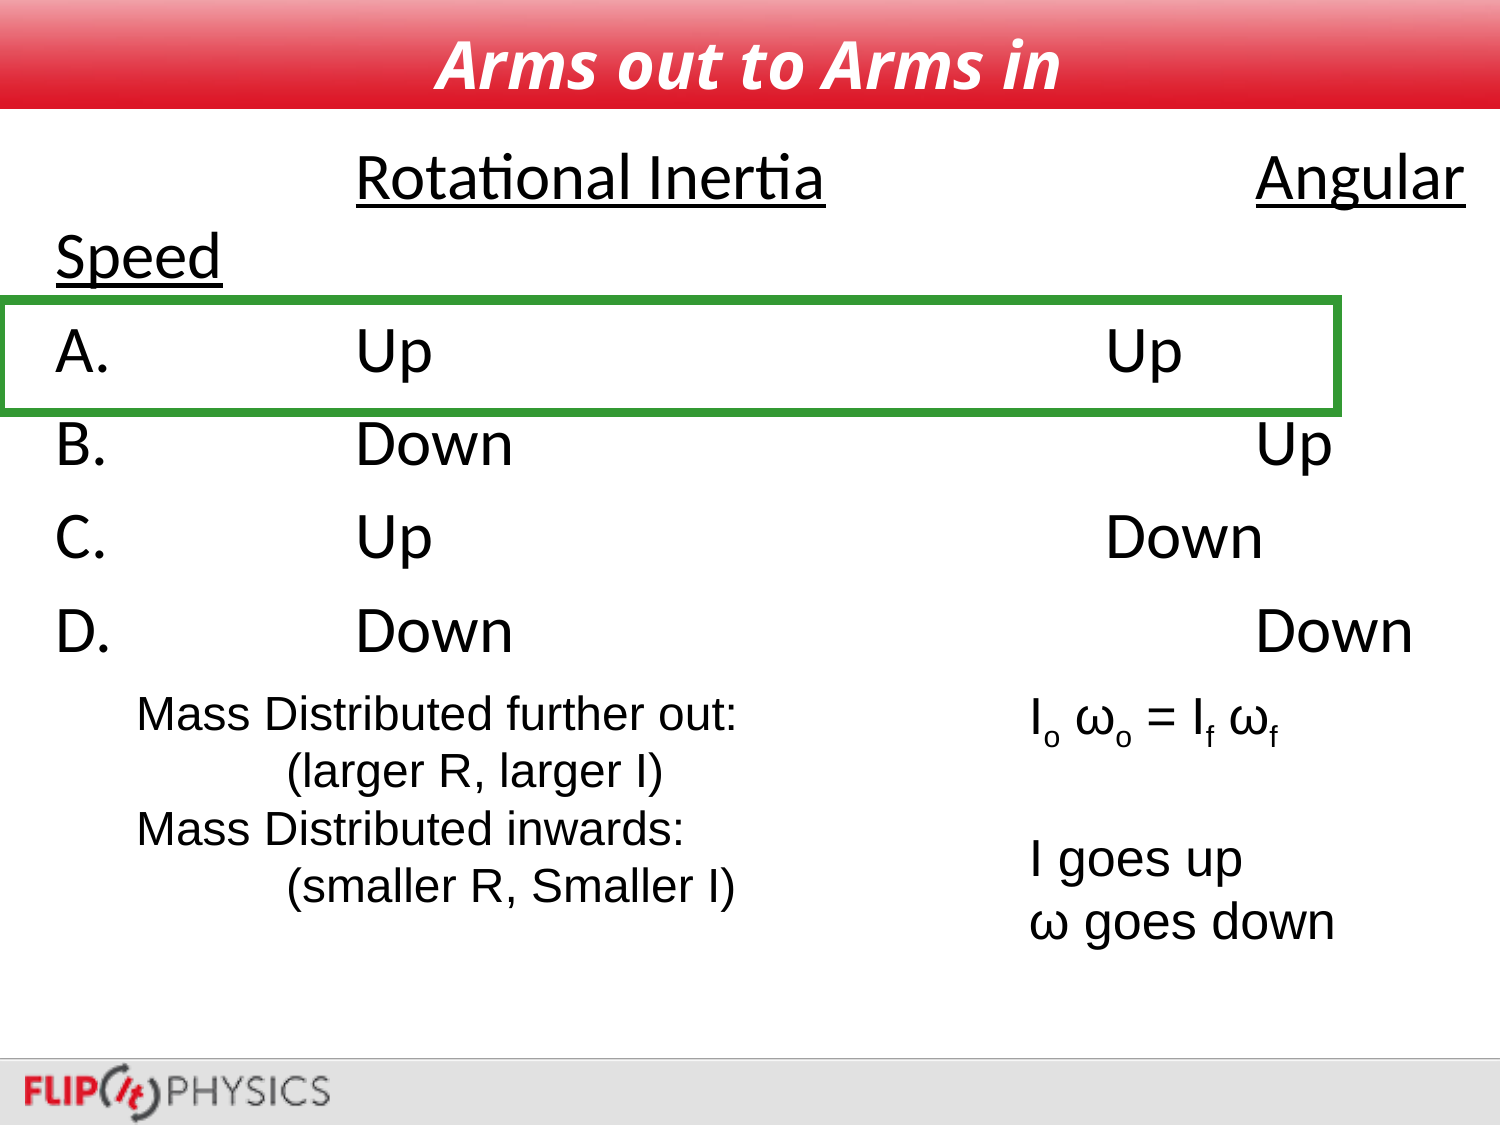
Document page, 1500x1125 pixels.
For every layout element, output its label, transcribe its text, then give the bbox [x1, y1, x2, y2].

text_box Mass Distributed further out: (larger R, larger I) Mass Distributed inwards: (smaller R, Smaller I) [121, 674, 767, 920]
picture [0, 0, 1500, 109]
text_box [0, 299, 1338, 413]
text_box Io ωo = If ωf I goes up ω goes down [1014, 675, 1352, 1007]
title Arms out to Arms in [75, 15, 1425, 91]
list Rotational Inertia Angular Speed A. Up Up B. Down Up C. Up Down D. Down Down [40, 125, 1500, 1018]
picture [0, 1058, 1500, 1125]
